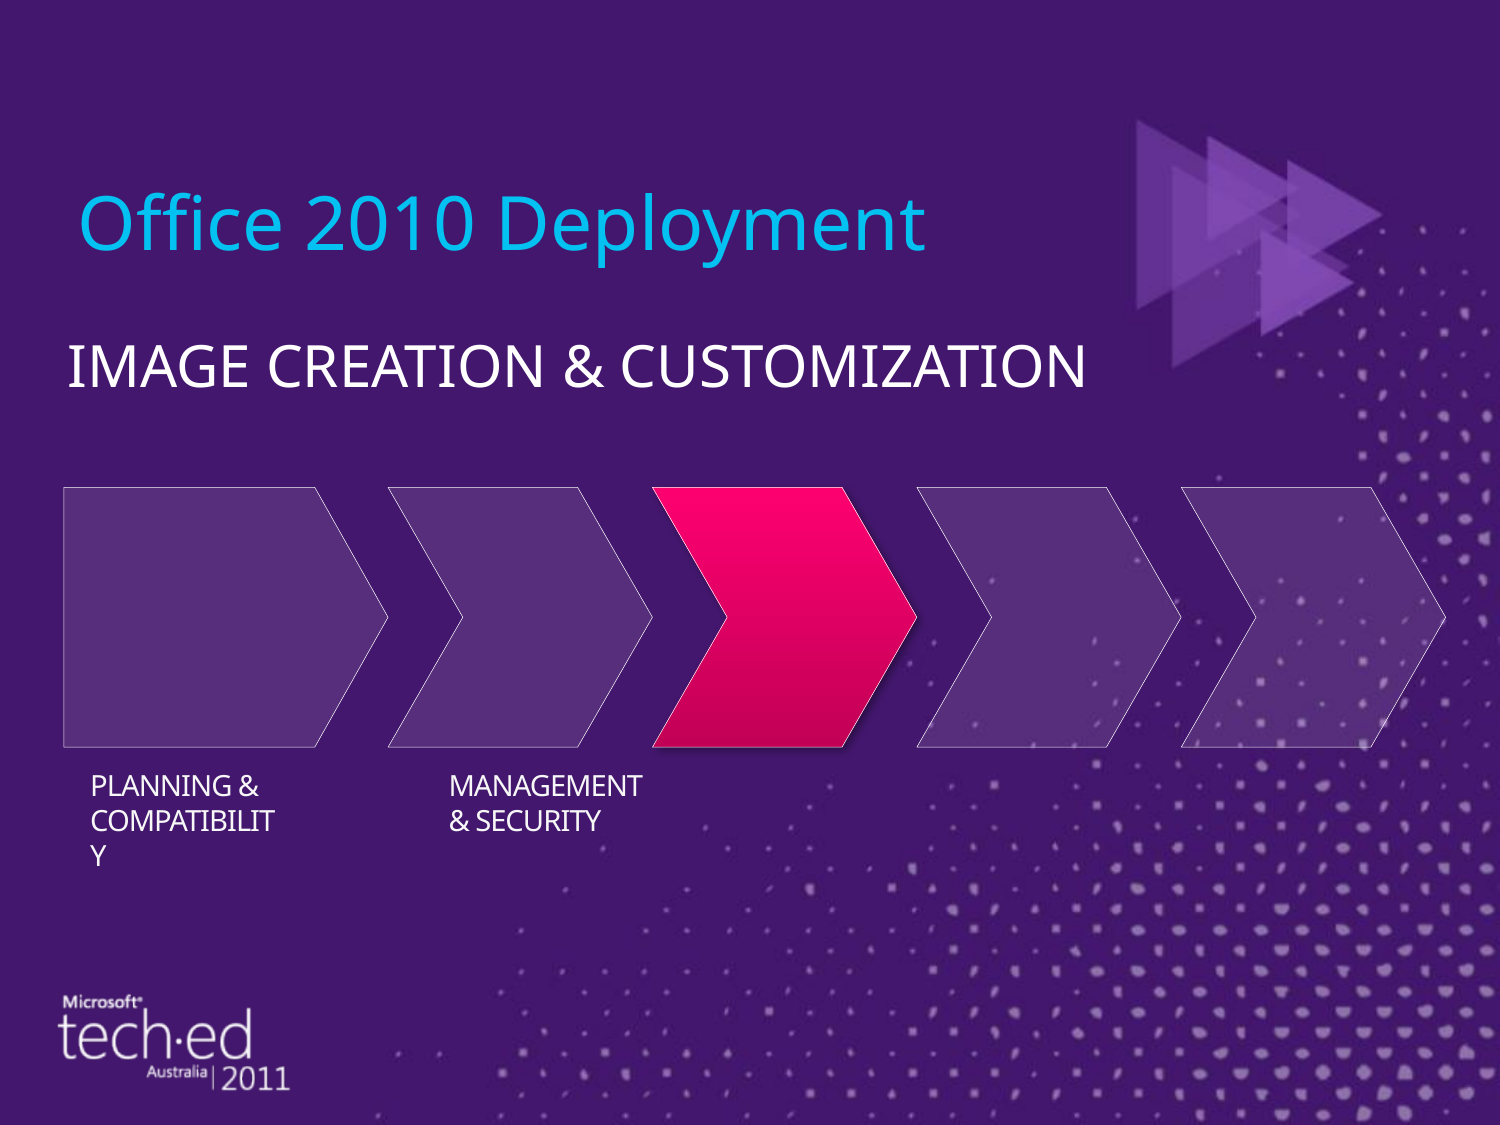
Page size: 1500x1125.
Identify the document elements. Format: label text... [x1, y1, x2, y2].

picture [0, 0, 1500, 1125]
text_box IMAGE CREATION & CUSTOMIZATION [52, 321, 1270, 407]
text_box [63, 487, 1446, 748]
title Office 2010 Deployment [62, 134, 1454, 307]
text_box MANAGEMENT & SECURITY [433, 760, 661, 845]
text_box PLANNING & COMPATIBILITY [75, 760, 300, 880]
